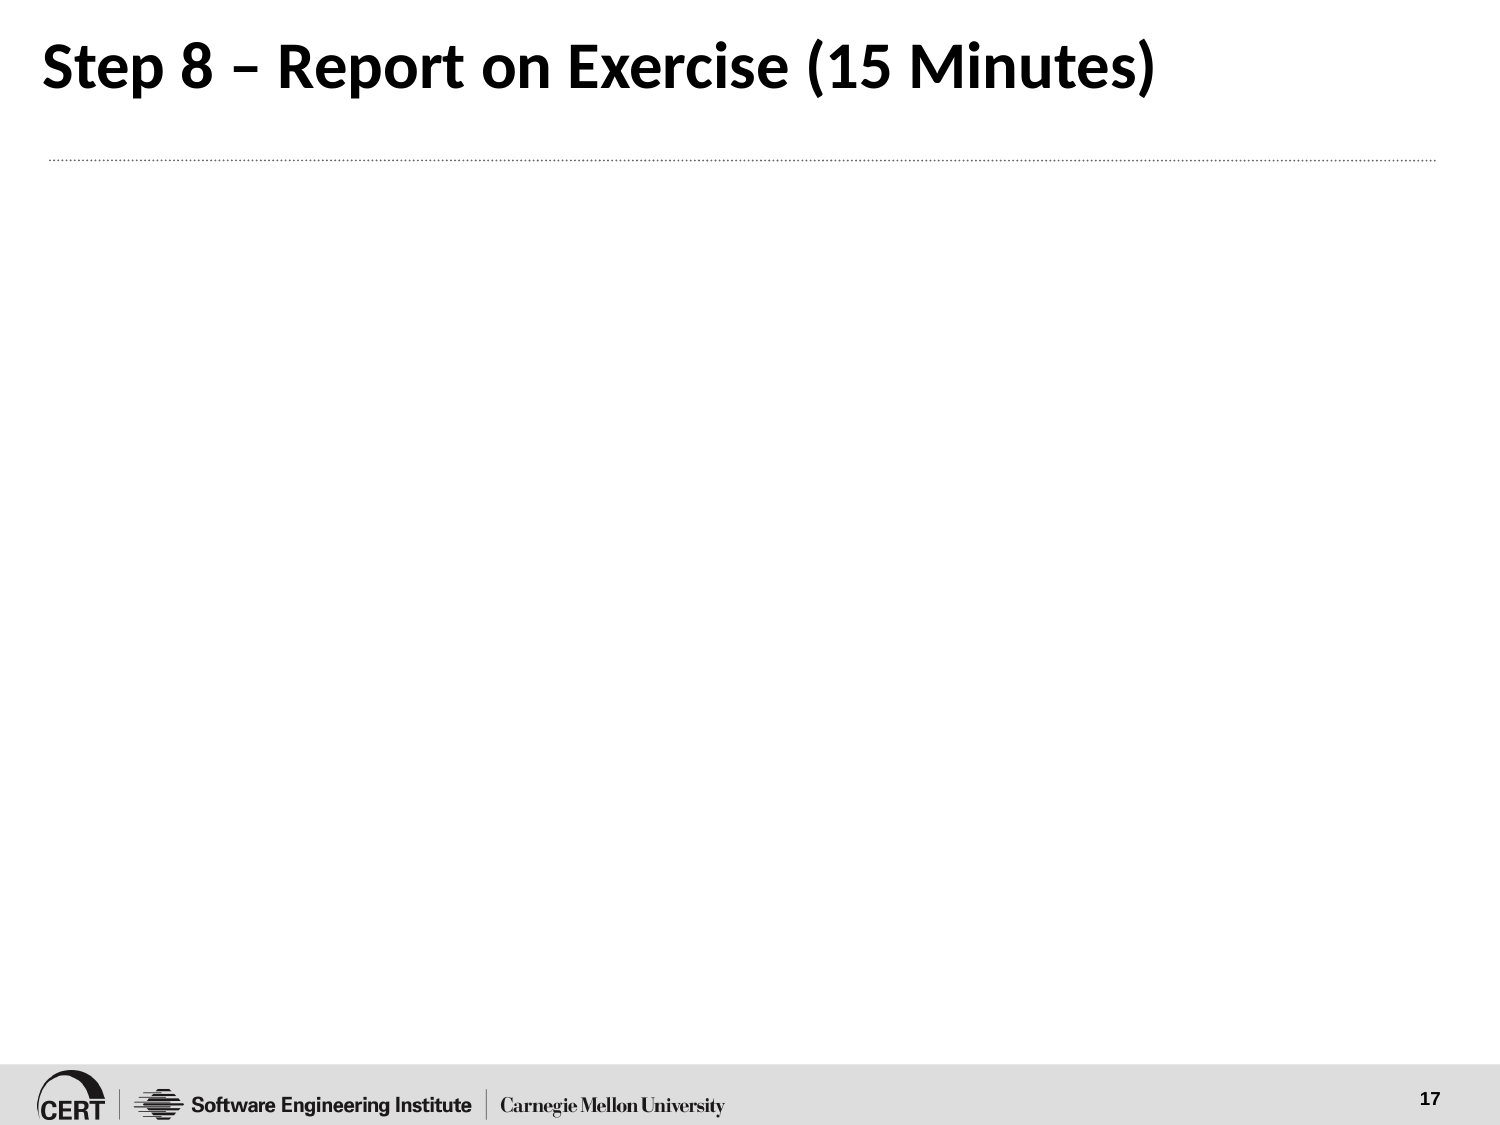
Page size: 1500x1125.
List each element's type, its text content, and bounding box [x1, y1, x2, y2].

picture [37, 1069, 725, 1122]
title Step 8 – Report on Exercise (15 Minutes) [42, 37, 1434, 155]
